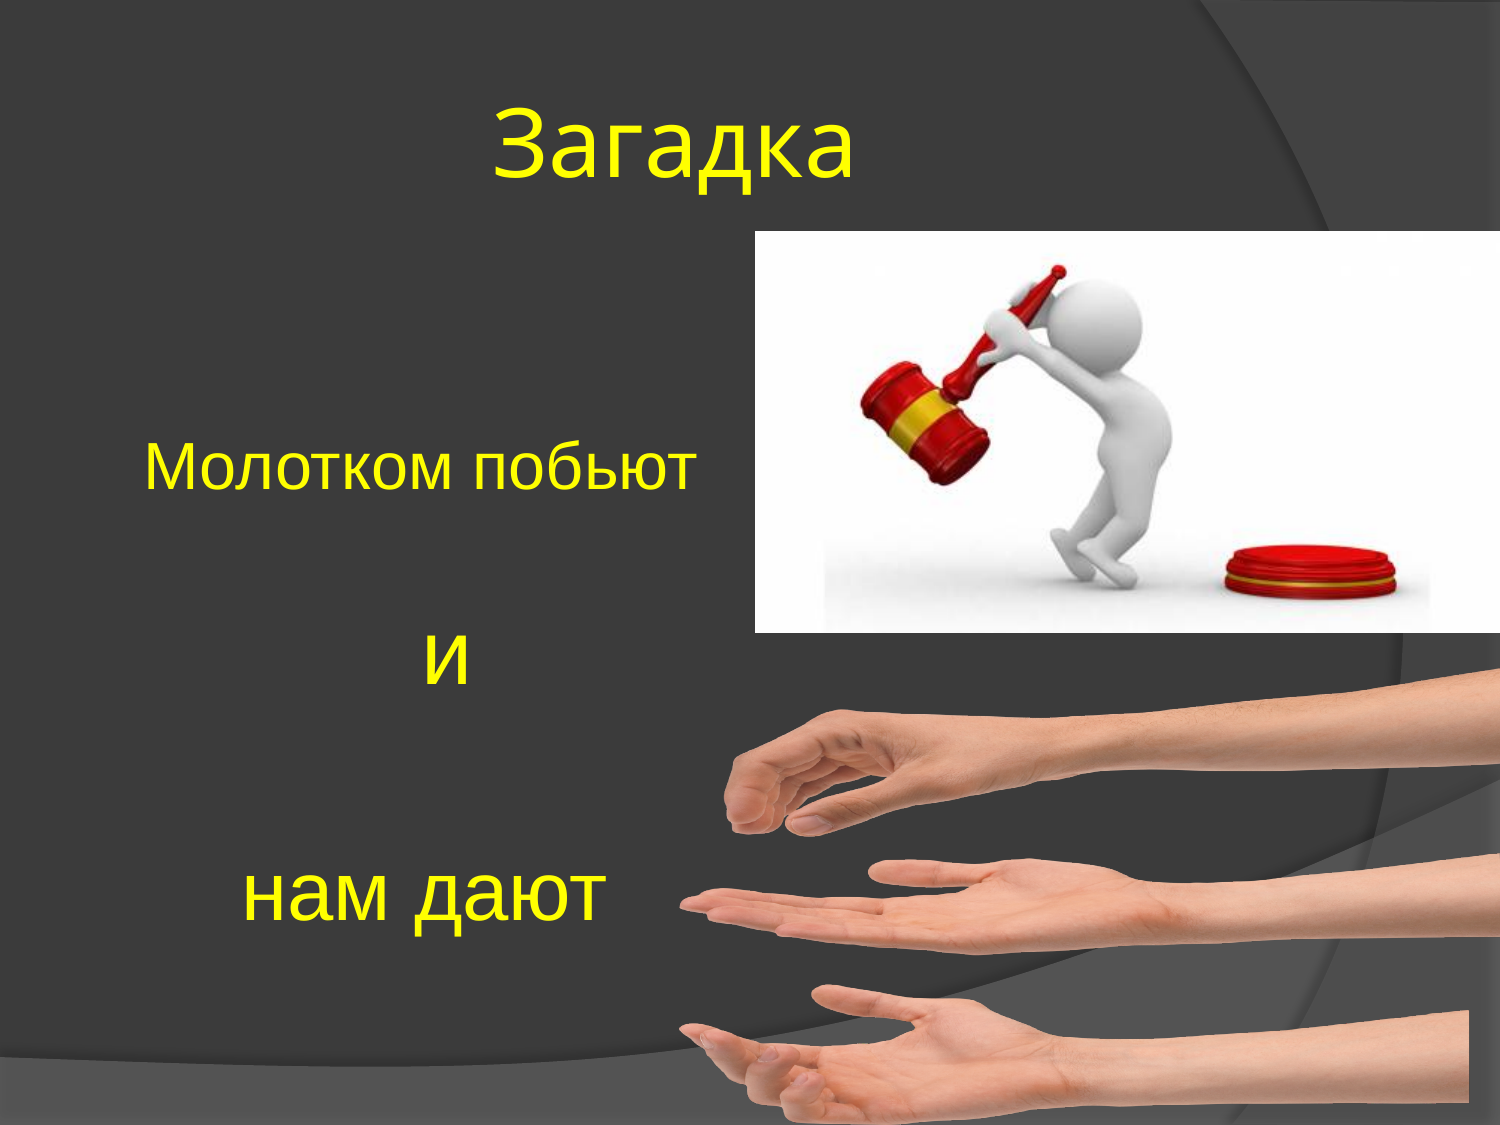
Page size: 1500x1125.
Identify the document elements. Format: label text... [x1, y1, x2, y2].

title Загадка [75, 45, 1301, 233]
picture [678, 668, 1500, 1125]
text_box Молотком побьют и нам дают [17, 255, 1500, 945]
picture [755, 231, 1500, 633]
